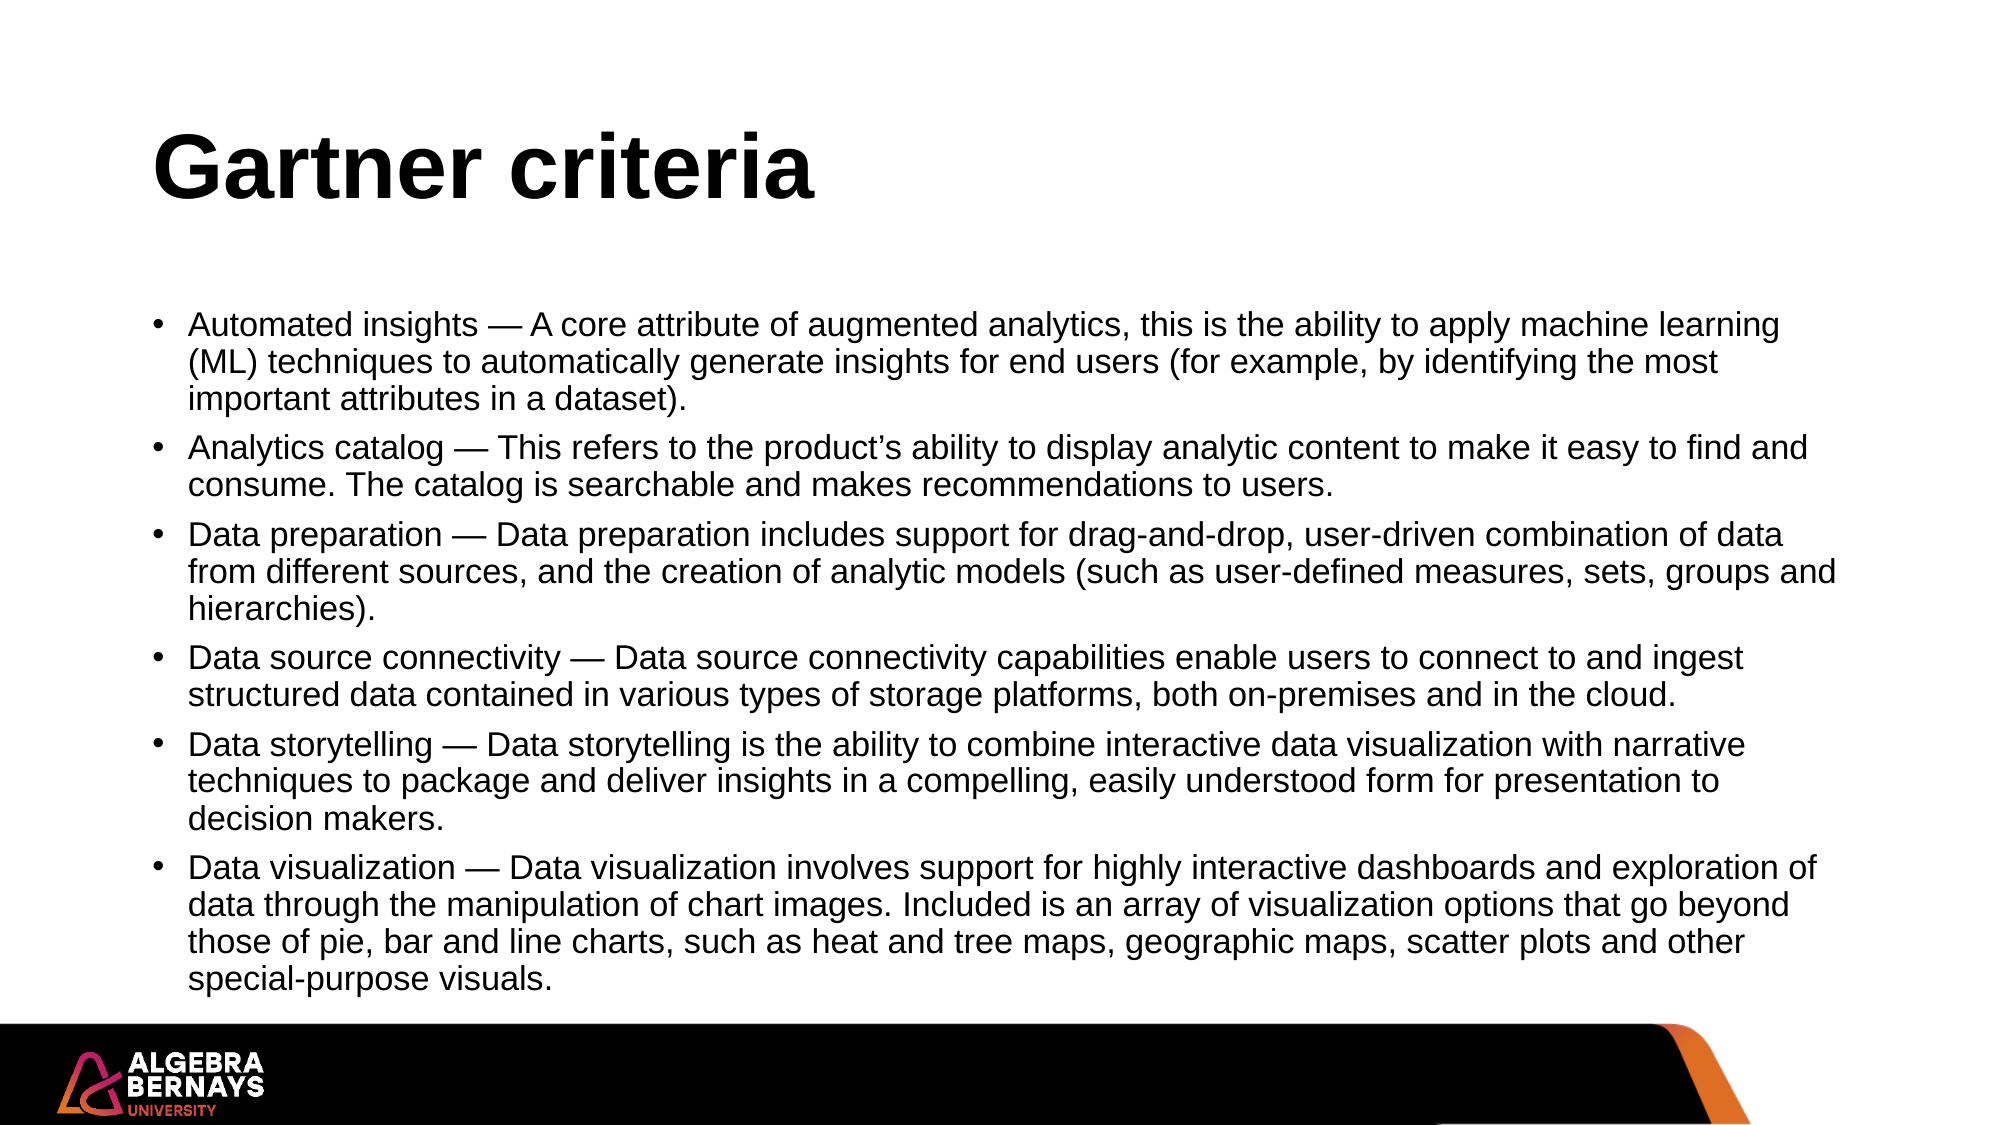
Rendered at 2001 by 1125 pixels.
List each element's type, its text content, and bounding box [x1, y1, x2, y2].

title Gartner criteria [137, 59, 1863, 278]
picture [0, 1023, 1958, 1125]
list Automated insights — A core attribute of augmented analytics, this is the ability to apply machine learning (ML) techniques to automatically generate insights for end users (for example, by identifying the most important attributes in a dataset). Analytics catalog — This refers to the product’s ability to display analytic content to make it easy to find and consume. The catalog is searchable and makes recommendations to users. Data preparation — Data preparation includes support for drag-and-drop, user-driven combination of data from different sources, and the creation of analytic models (such as user-defined measures, sets, groups and hierarchies). Data source connectivity — Data source connectivity capabilities enable users to connect to and ingest structured data contained in various types of storage platforms, both on-premises and in the cloud. Data storytelling — Data storytelling is the ability to combine interactive data visualization with narrative techniques to package and deliver insights in a compelling, easily understood form for presentation to decision makers. Data visualization — Data visualization involves support for highly interactive dashboards and exploration of data through the manipulation of chart images. Included is an array of visualization options that go beyond those of pie, bar and line charts, such as heat and tree maps, geographic maps, scatter plots and other special-purpose visuals. [137, 299, 1863, 1014]
